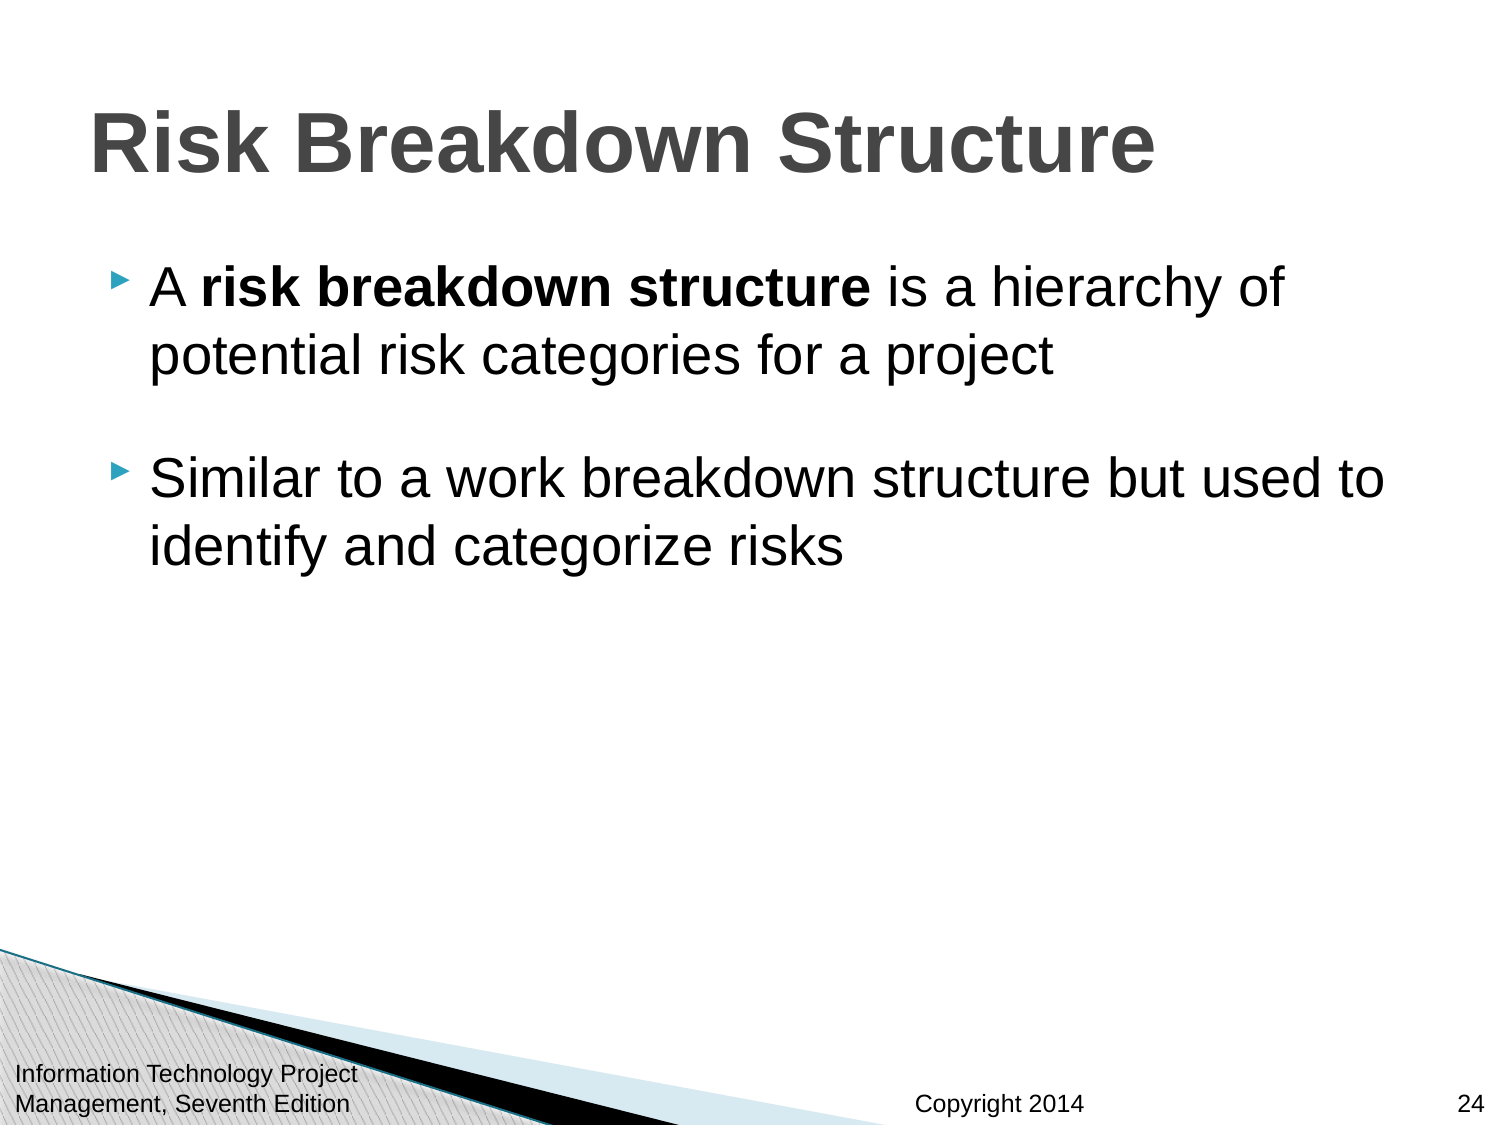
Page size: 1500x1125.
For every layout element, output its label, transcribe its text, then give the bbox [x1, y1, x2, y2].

title Risk Breakdown Structure [75, 45, 1425, 233]
footer Information Technology Project Management, Seventh Edition [0, 1065, 425, 1125]
slide_number 24 [1408, 1065, 1500, 1125]
list A risk breakdown structure is a hierarchy of potential risk categories for a project Similar to a work breakdown structure but used to identify and categorize risks [74, 242, 1426, 986]
